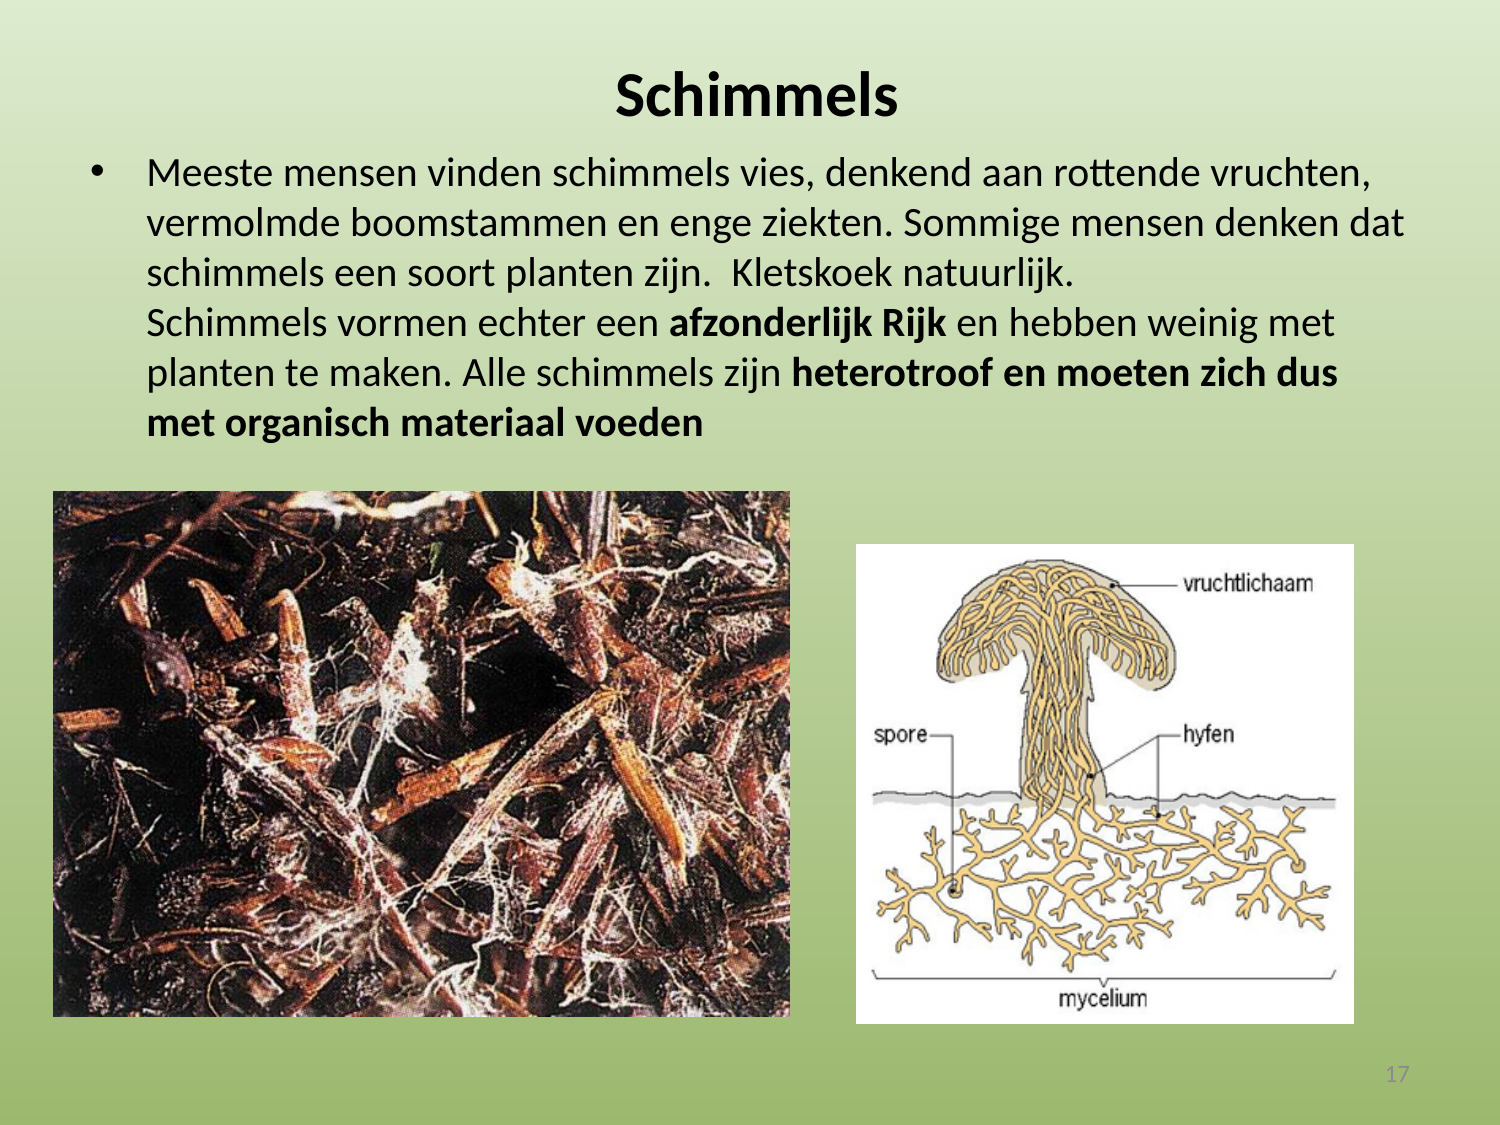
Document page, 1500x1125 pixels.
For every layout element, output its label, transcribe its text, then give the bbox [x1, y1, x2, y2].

list Meeste mensen vinden schimmels vies, denkend aan rottende vruchten, vermolmde boomstammen en enge ziekten. Sommige mensen denken dat schimmels een soort planten zijn. Kletskoek natuurlijk. Schimmels vormen echter een afzonderlijk Rijk en hebben weinig met planten te maken. Alle schimmels zijn heterotroof en moeten zich dus met organisch materiaal voeden [75, 137, 1425, 1094]
title Schimmels [75, 45, 1425, 137]
picture [52, 491, 790, 1017]
slide_number 17 [1074, 1042, 1425, 1103]
picture [855, 544, 1354, 1024]
